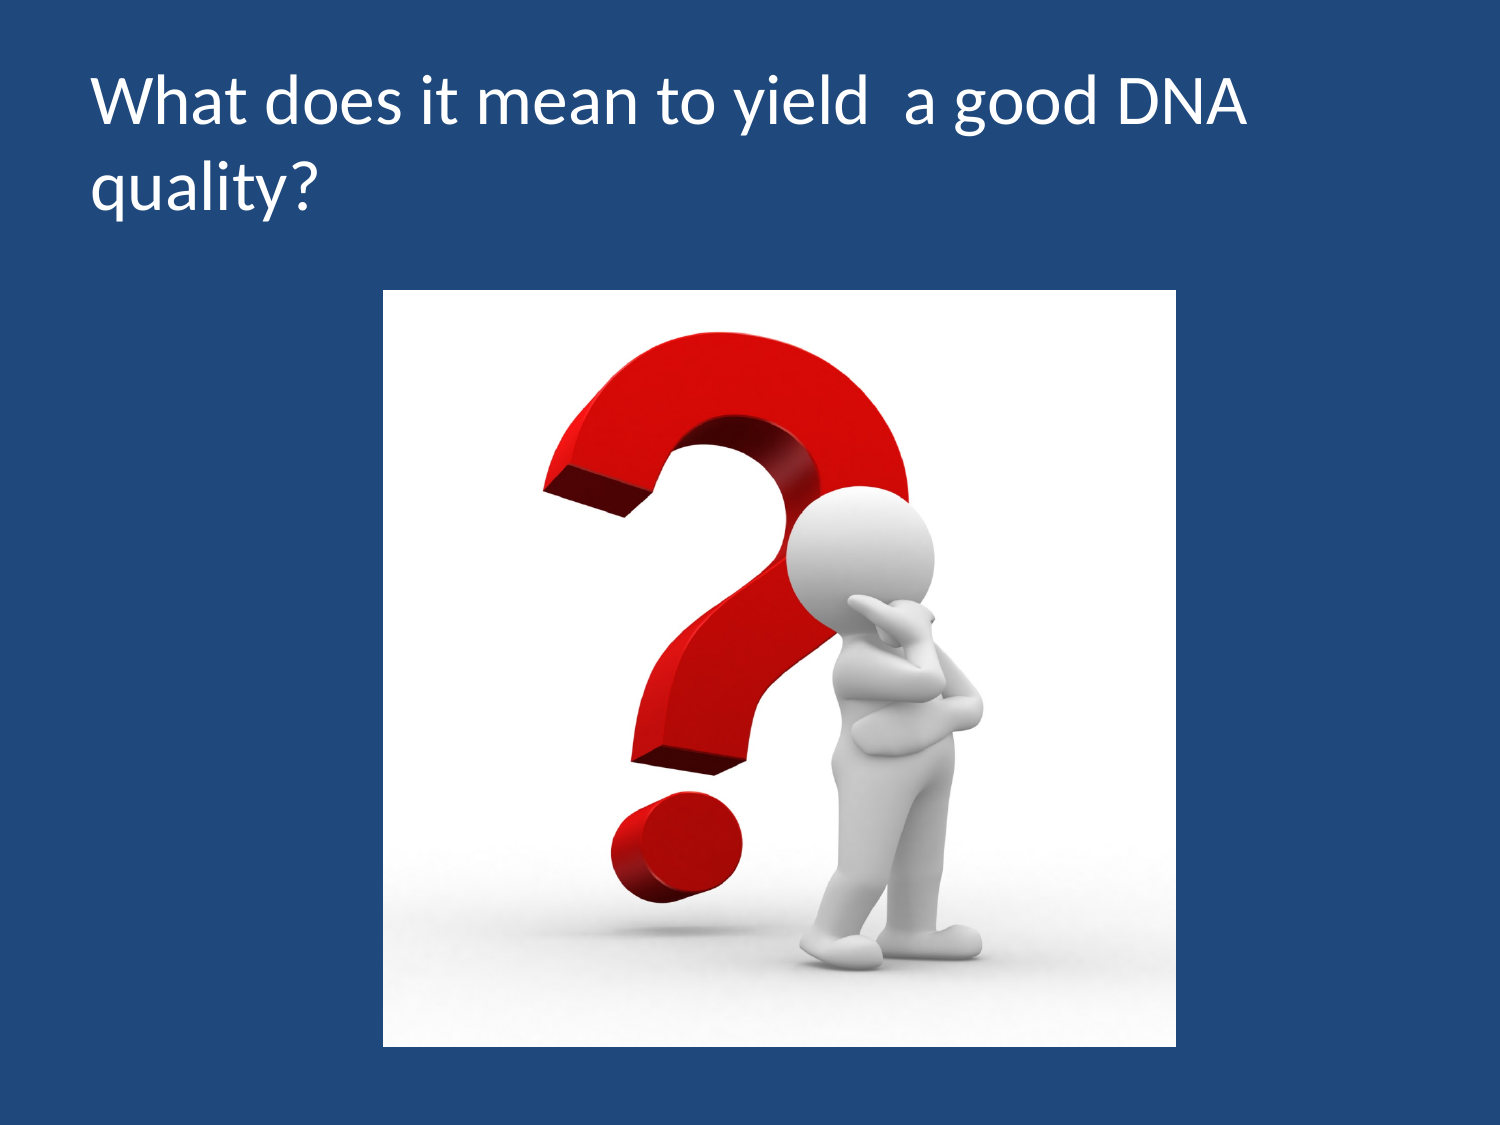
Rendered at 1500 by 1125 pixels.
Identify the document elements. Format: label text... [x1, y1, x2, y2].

picture [383, 290, 1176, 1047]
title What does it mean to yield a good DNA quality? [75, 45, 1425, 233]
